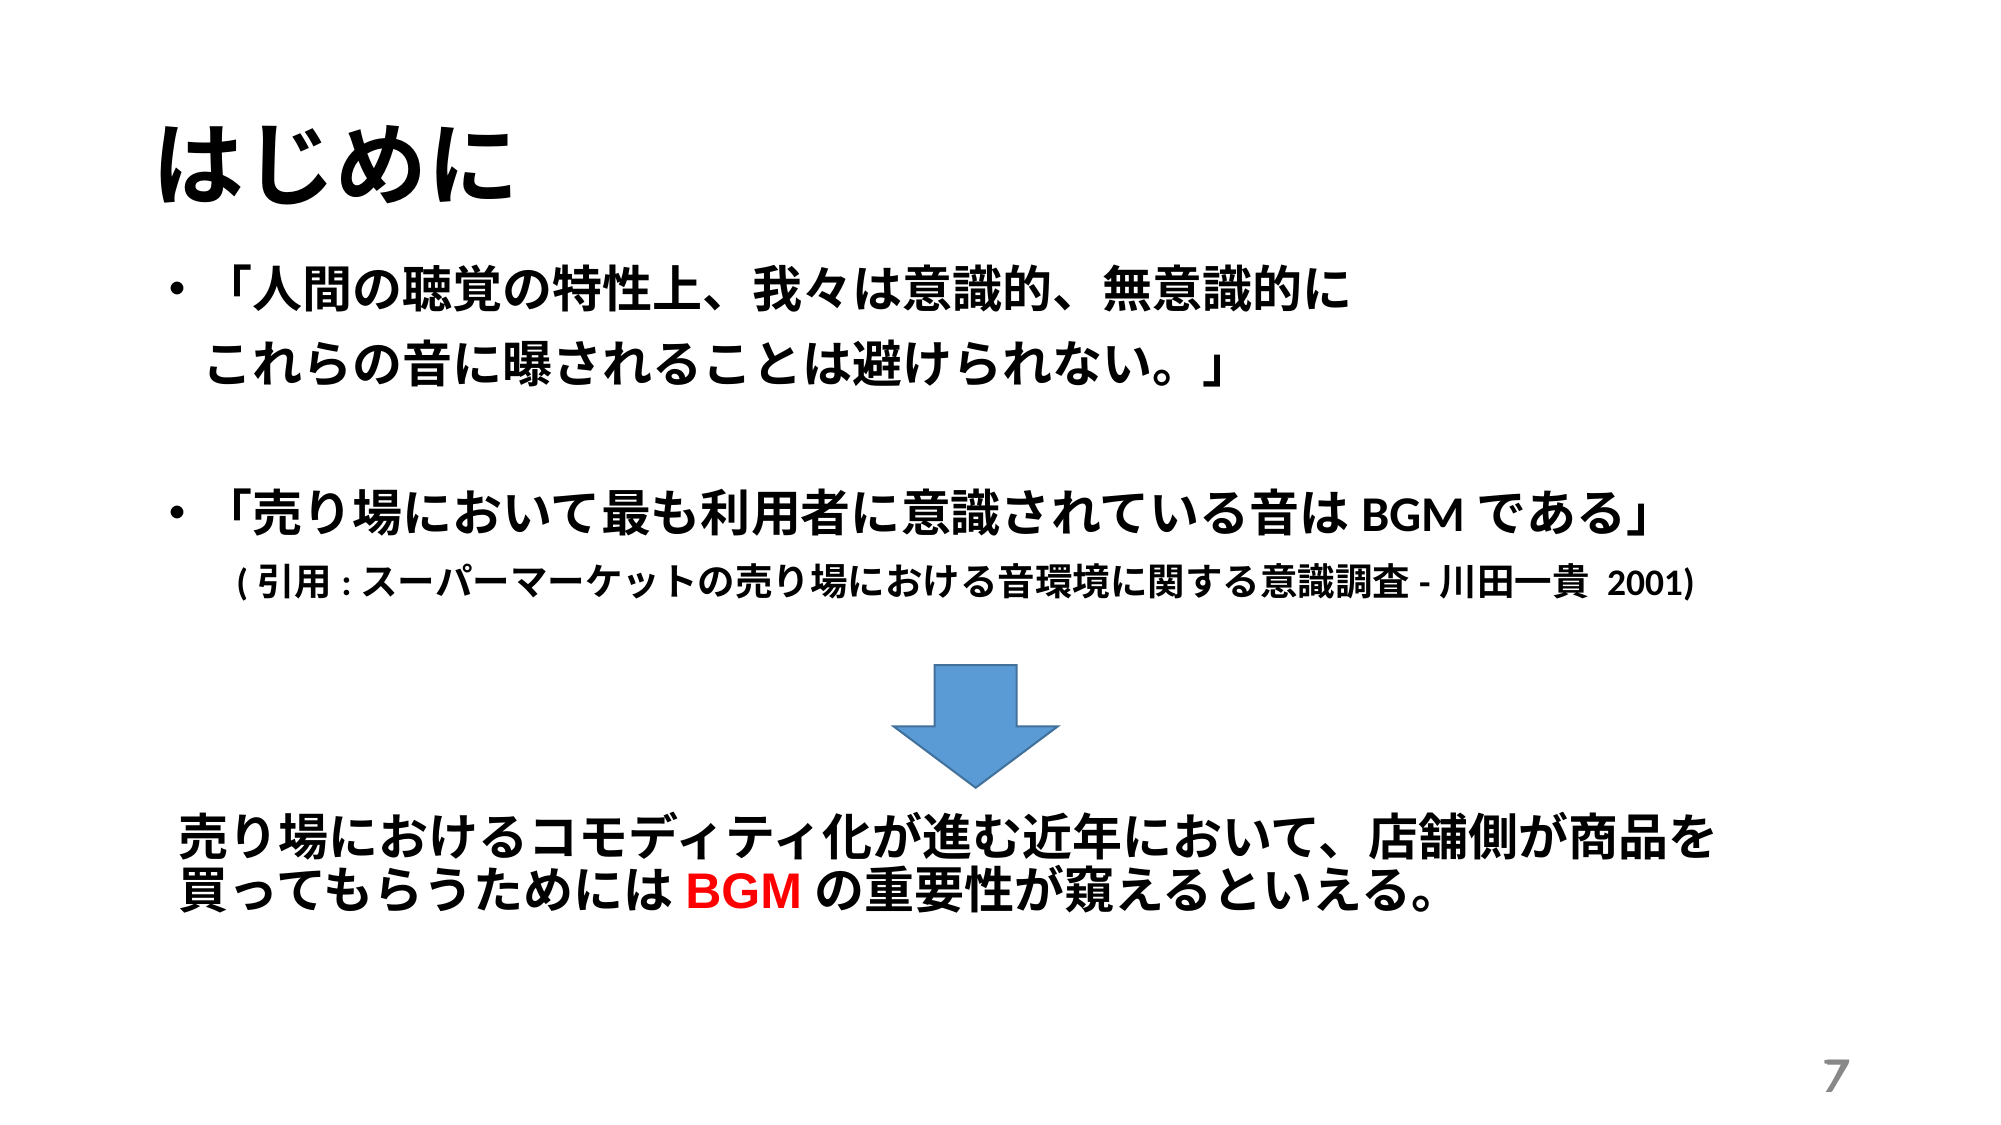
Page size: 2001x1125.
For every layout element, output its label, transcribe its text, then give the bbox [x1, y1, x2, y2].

text_box [893, 665, 1058, 788]
list ・「人間の聴覚の特性上、我々は意識的、無意識的に これらの音に曝されることは避けられない。」 ・「売り場において最も利用者に意識されている音はBGMである」 (引用:スーパーマーケットの売り場における音環境に関する意識調査-川田一貴 2001) [137, 256, 1814, 668]
slide_number 7 [1412, 1042, 1863, 1103]
title はじめに [137, 59, 1863, 278]
text_box 売り場におけるコモディティ化が進む近年において、店舗側が商品を買ってもらうためにはBGMの重要性が窺えるといえる。 [163, 804, 1755, 954]
